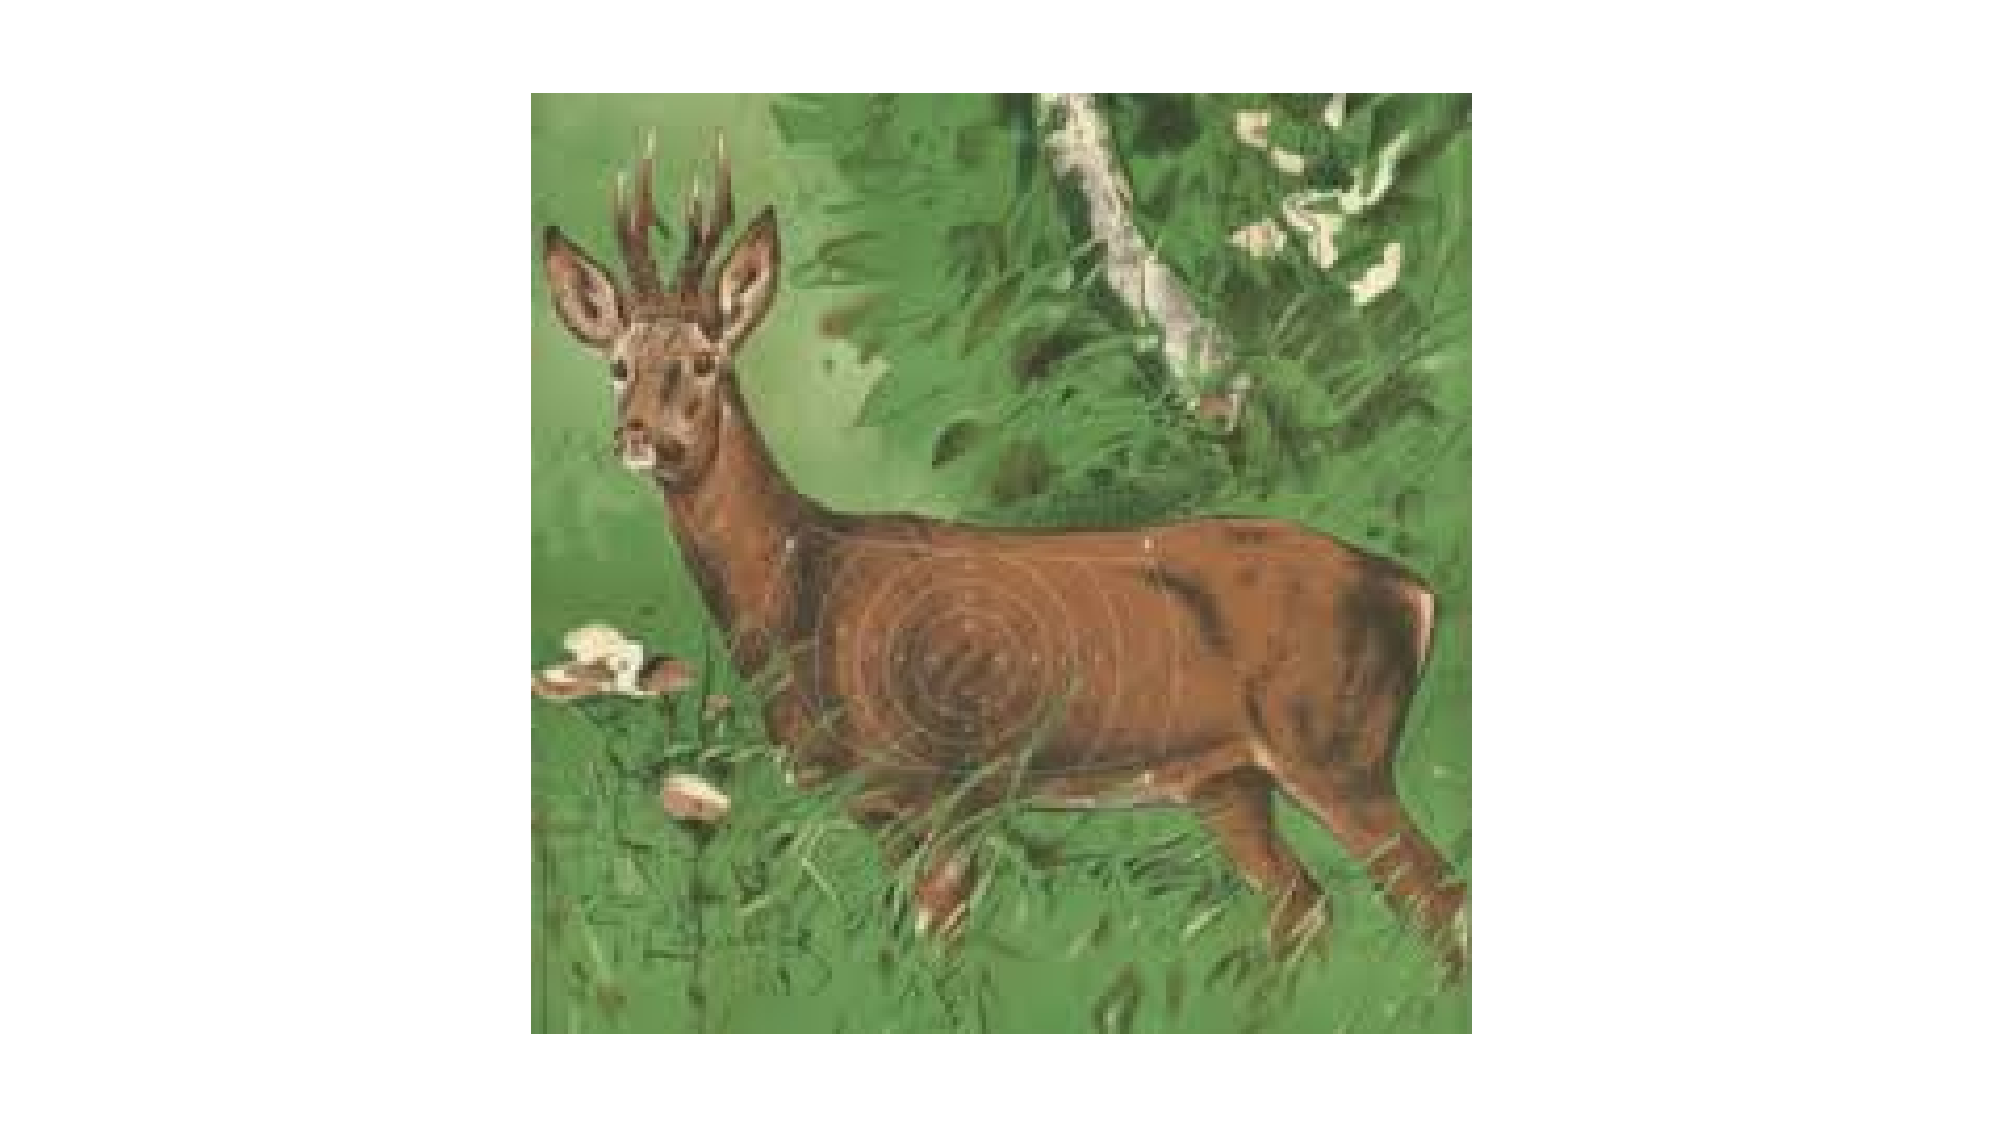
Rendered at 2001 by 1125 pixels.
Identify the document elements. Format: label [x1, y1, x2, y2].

picture [531, 93, 1472, 1034]
